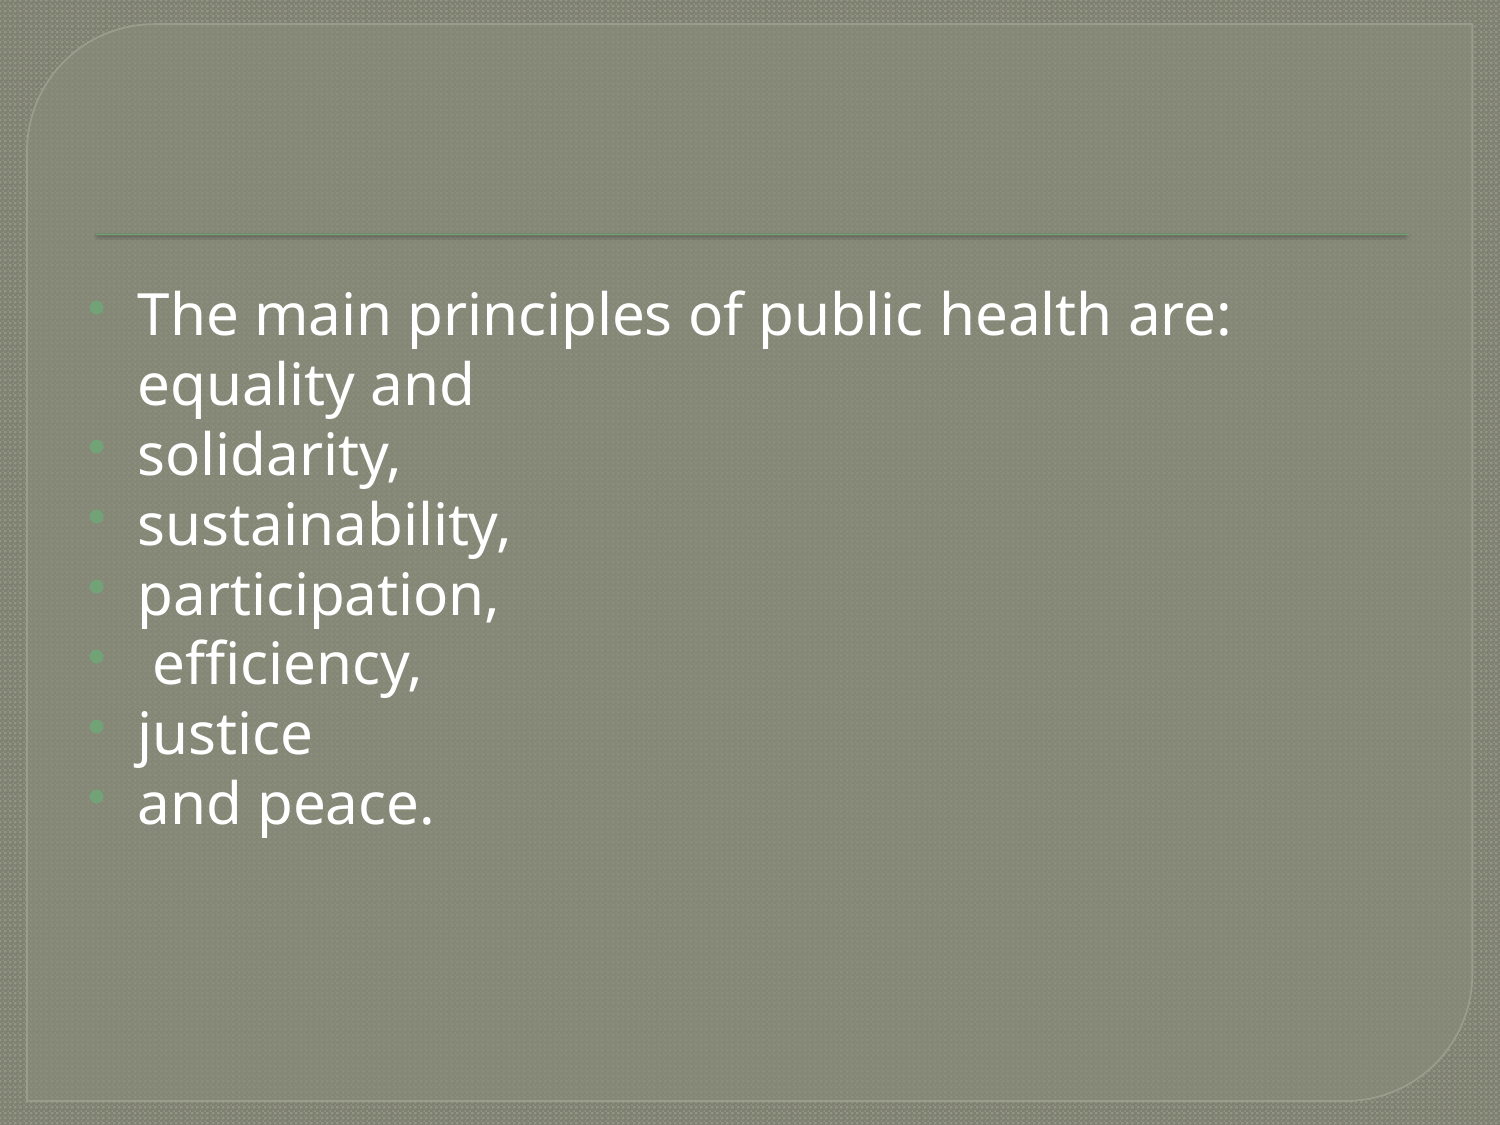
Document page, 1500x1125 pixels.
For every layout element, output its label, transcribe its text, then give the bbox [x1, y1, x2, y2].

list The main principles of public health are: equality and solidarity, sustainability, participation, efficiency, justice and peace. [75, 270, 1425, 1013]
